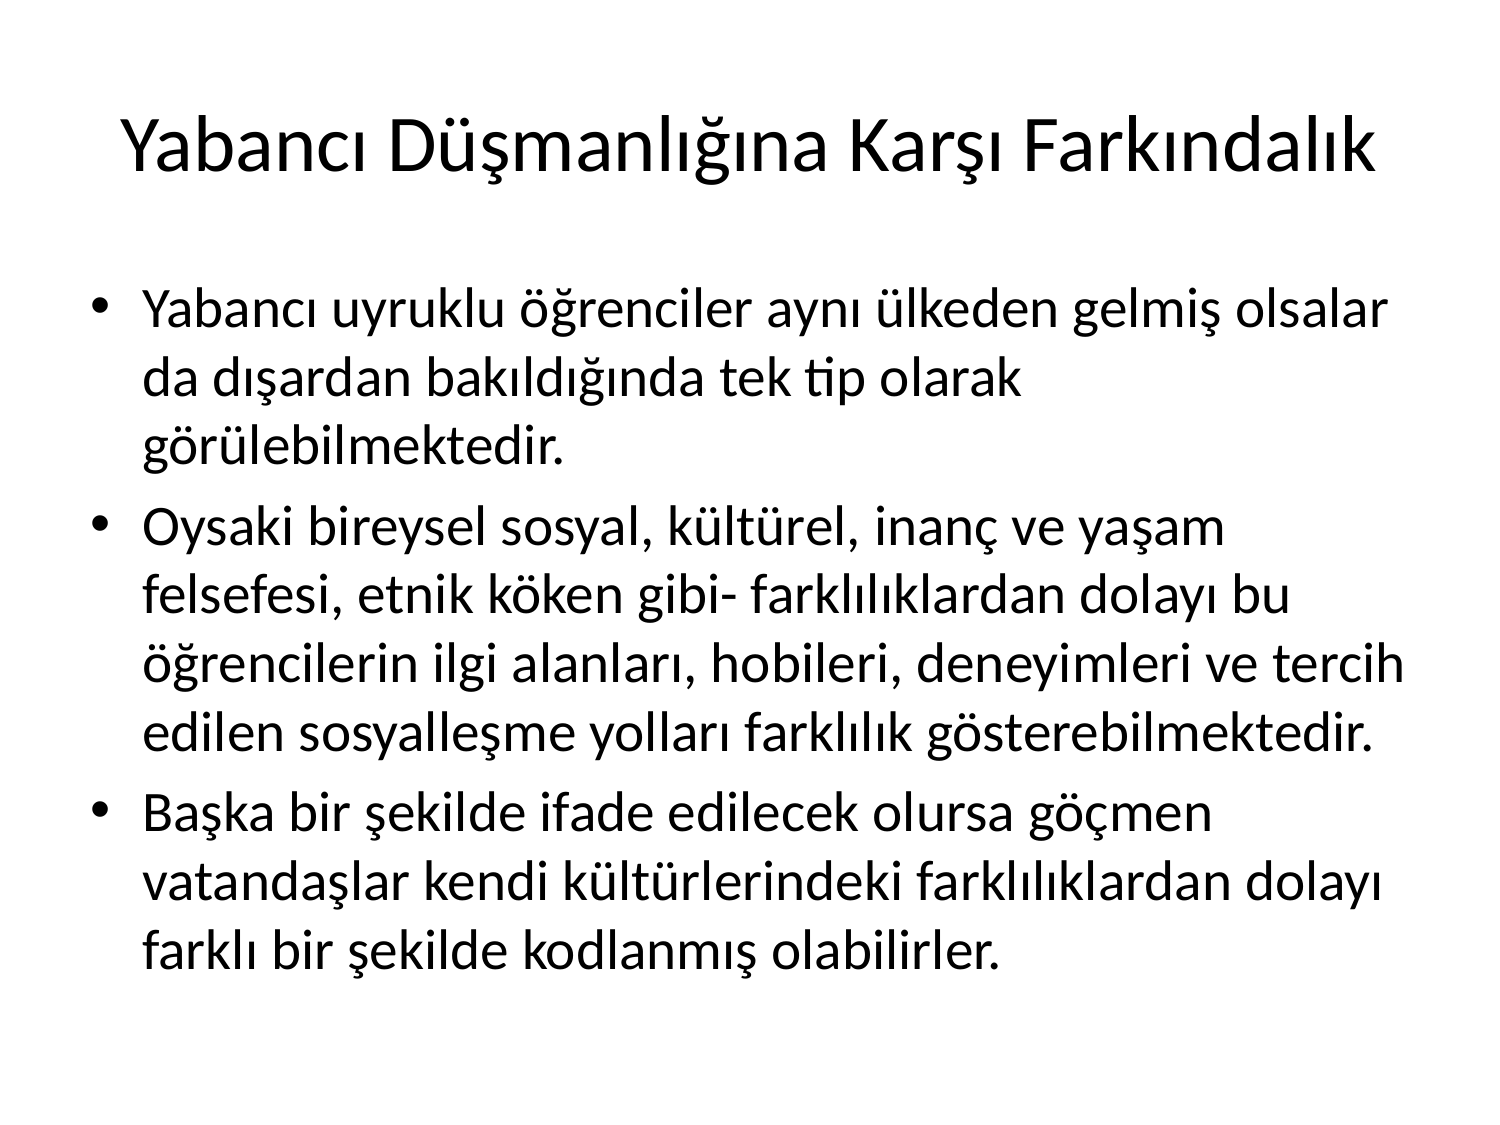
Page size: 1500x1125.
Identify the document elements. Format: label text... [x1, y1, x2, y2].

list Yabancı uyruklu öğrenciler aynı ülkeden gelmiş olsalar da dışardan bakıldığında tek tip olarak görülebilmektedir. Oysaki bireysel sosyal, kültürel, inanç ve yaşam felsefesi, etnik köken gibi- farklılıklardan dolayı bu öğrencilerin ilgi alanları, hobileri, deneyimleri ve tercih edilen sosyalleşme yolları farklılık gösterebilmektedir. Başka bir şekilde ifade edilecek olursa göçmen vatandaşlar kendi kültürlerindeki farklılıklardan dolayı farklı bir şekilde kodlanmış olabilirler. [75, 262, 1425, 1005]
title Yabancı Düşmanlığına Karşı Farkındalık [75, 45, 1425, 233]
